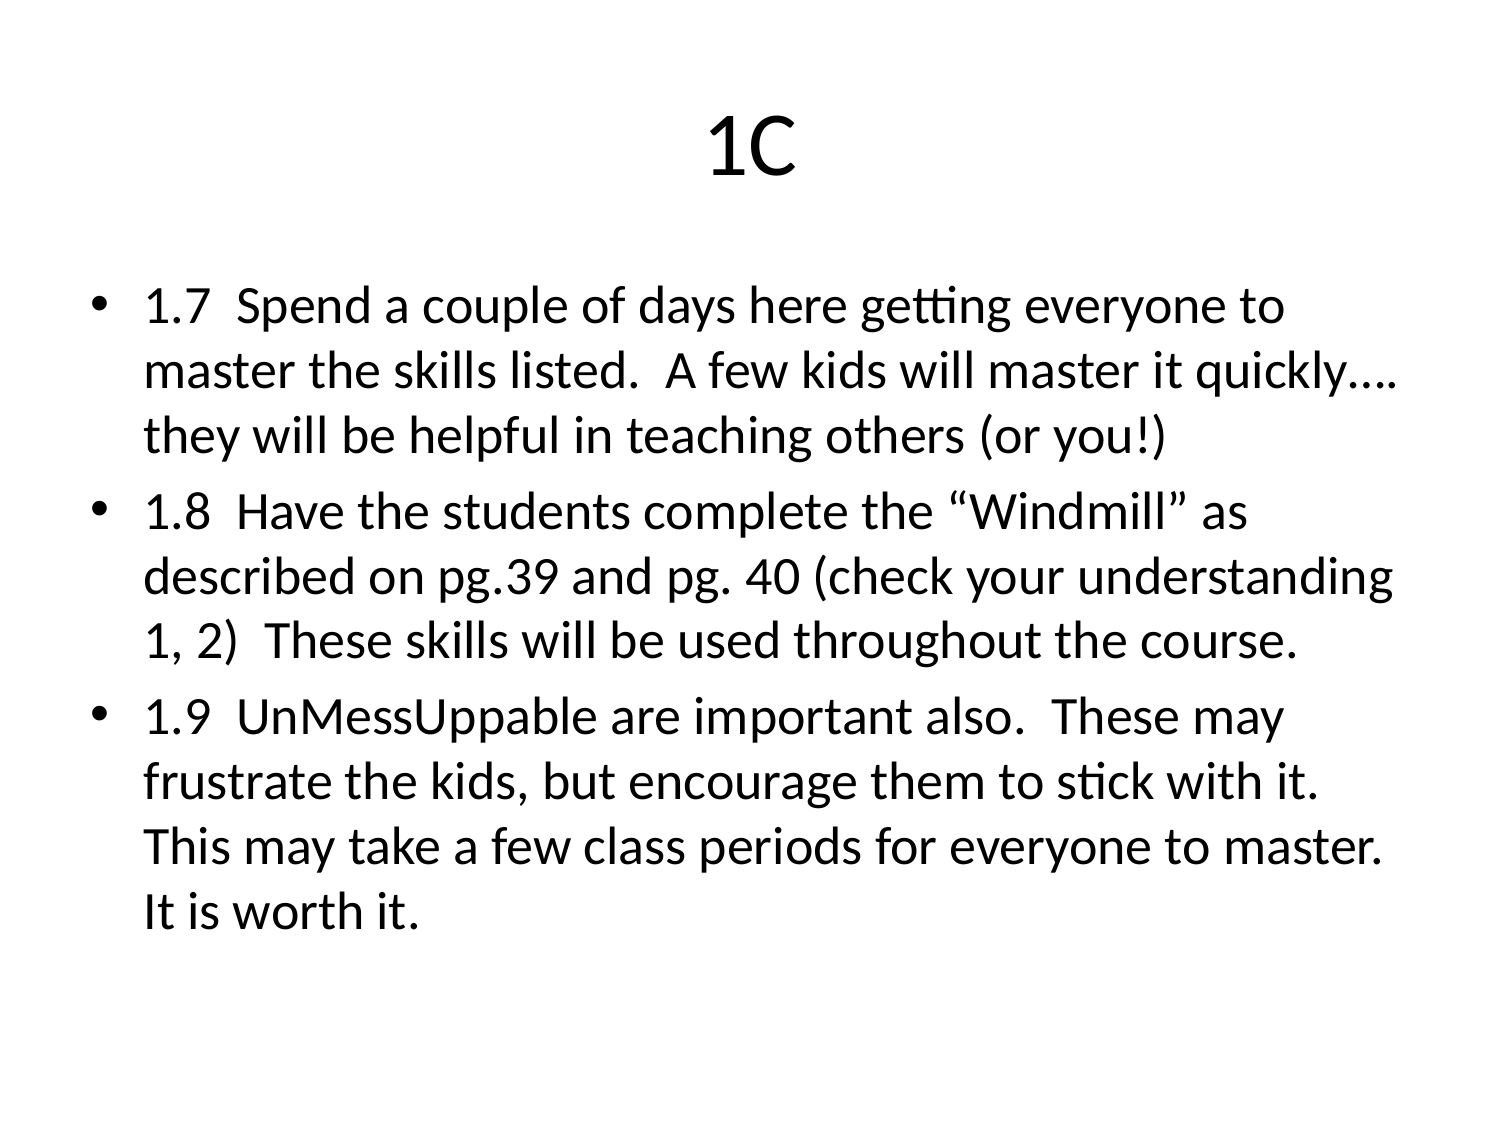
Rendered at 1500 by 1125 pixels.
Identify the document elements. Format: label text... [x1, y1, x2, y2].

title 1C [75, 45, 1425, 233]
list 1.7 Spend a couple of days here getting everyone to master the skills listed. A few kids will master it quickly…. they will be helpful in teaching others (or you!) 1.8 Have the students complete the “Windmill” as described on pg.39 and pg. 40 (check your understanding 1, 2) These skills will be used throughout the course. 1.9 UnMessUppable are important also. These may frustrate the kids, but encourage them to stick with it. This may take a few class periods for everyone to master. It is worth it. [75, 262, 1425, 1005]
